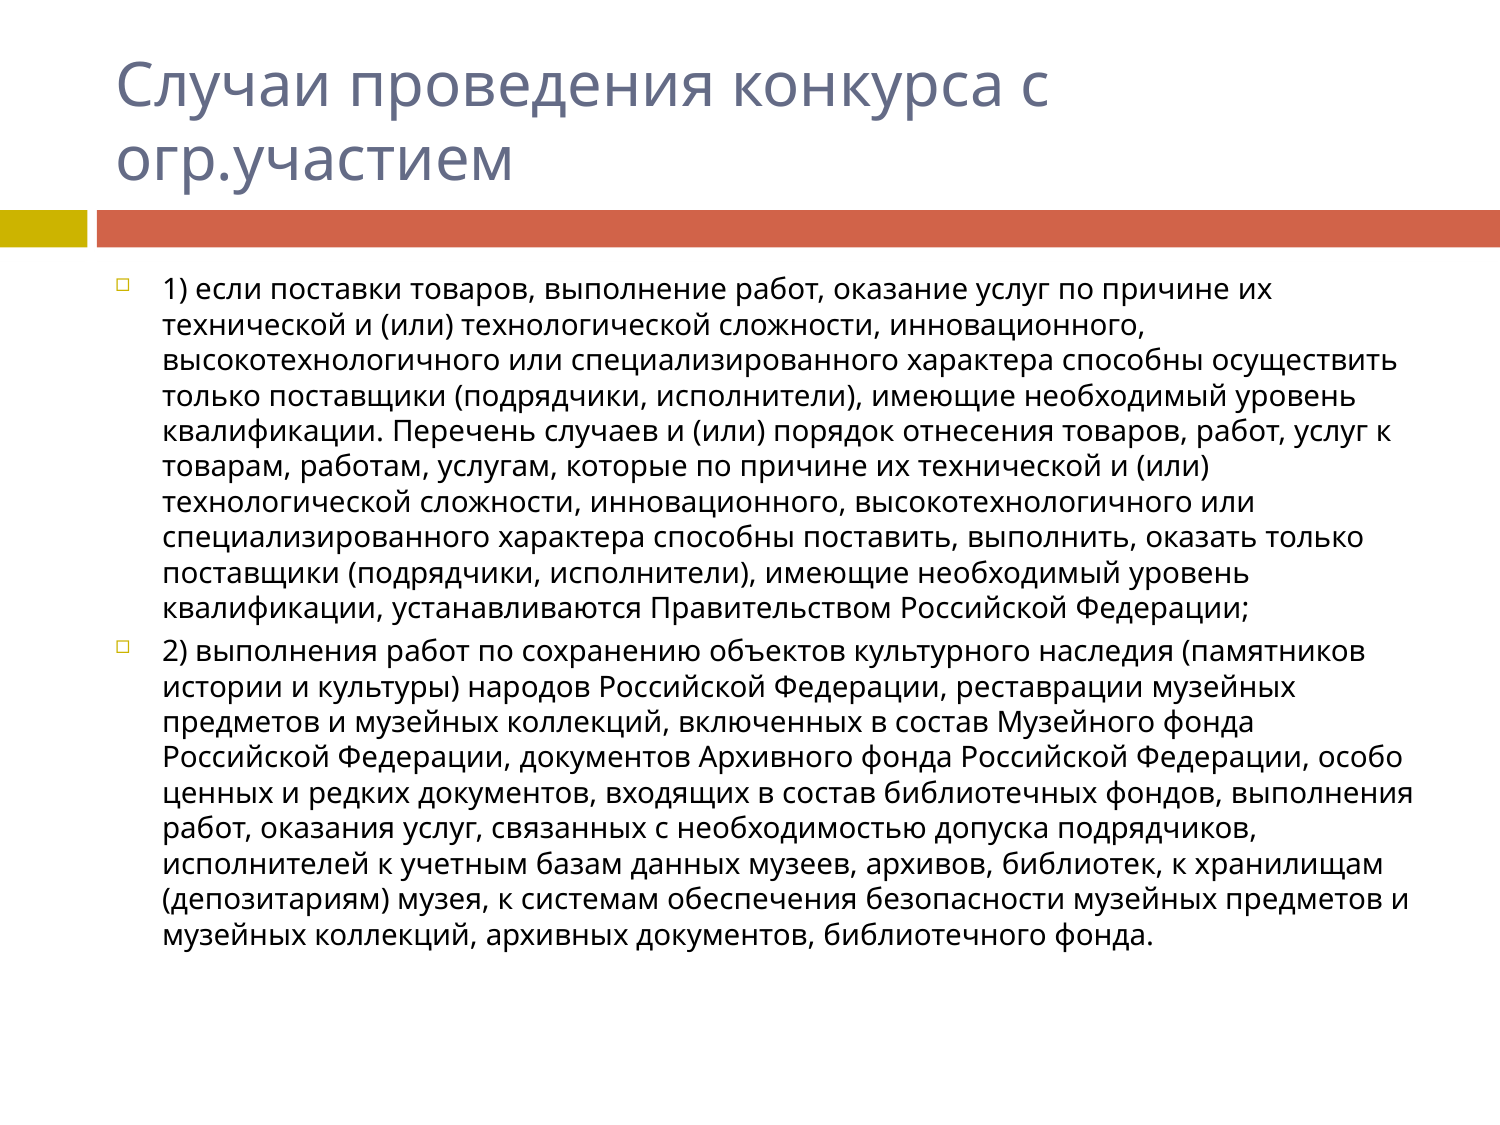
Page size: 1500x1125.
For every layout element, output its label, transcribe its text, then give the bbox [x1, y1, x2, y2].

list 1) если поставки товаров, выполнение работ, оказание услуг по причине их технической и (или) технологической сложности, инновационного, высокотехнологичного или специализированного характера способны осуществить только поставщики (подрядчики, исполнители), имеющие необходимый уровень квалификации. Перечень случаев и (или) порядок отнесения товаров, работ, услуг к товарам, работам, услугам, которые по причине их технической и (или) технологической сложности, инновационного, высокотехнологичного или специализированного характера способны поставить, выполнить, оказать только поставщики (подрядчики, исполнители), имеющие необходимый уровень квалификации, устанавливаются Правительством Российской Федерации; 2) выполнения работ по сохранению объектов культурного наследия (памятников истории и культуры) народов Российской Федерации, реставрации музейных предметов и музейных коллекций, включенных в состав Музейного фонда Российской Федерации, документов Архивного фонда Российской Федерации, особо ценных и редких документов, входящих в состав библиотечных фондов, выполнения работ, оказания услуг, связанных с необходимостью допуска подрядчиков, исполнителей к учетным базам данных музеев, архивов, библиотек, к хранилищам (депозитариям) музея, к системам обеспечения безопасности музейных предметов и музейных коллекций, архивных документов, библиотечного фонда. [100, 262, 1438, 1000]
title Случаи проведения конкурса с огр.участием [100, 37, 1438, 200]
